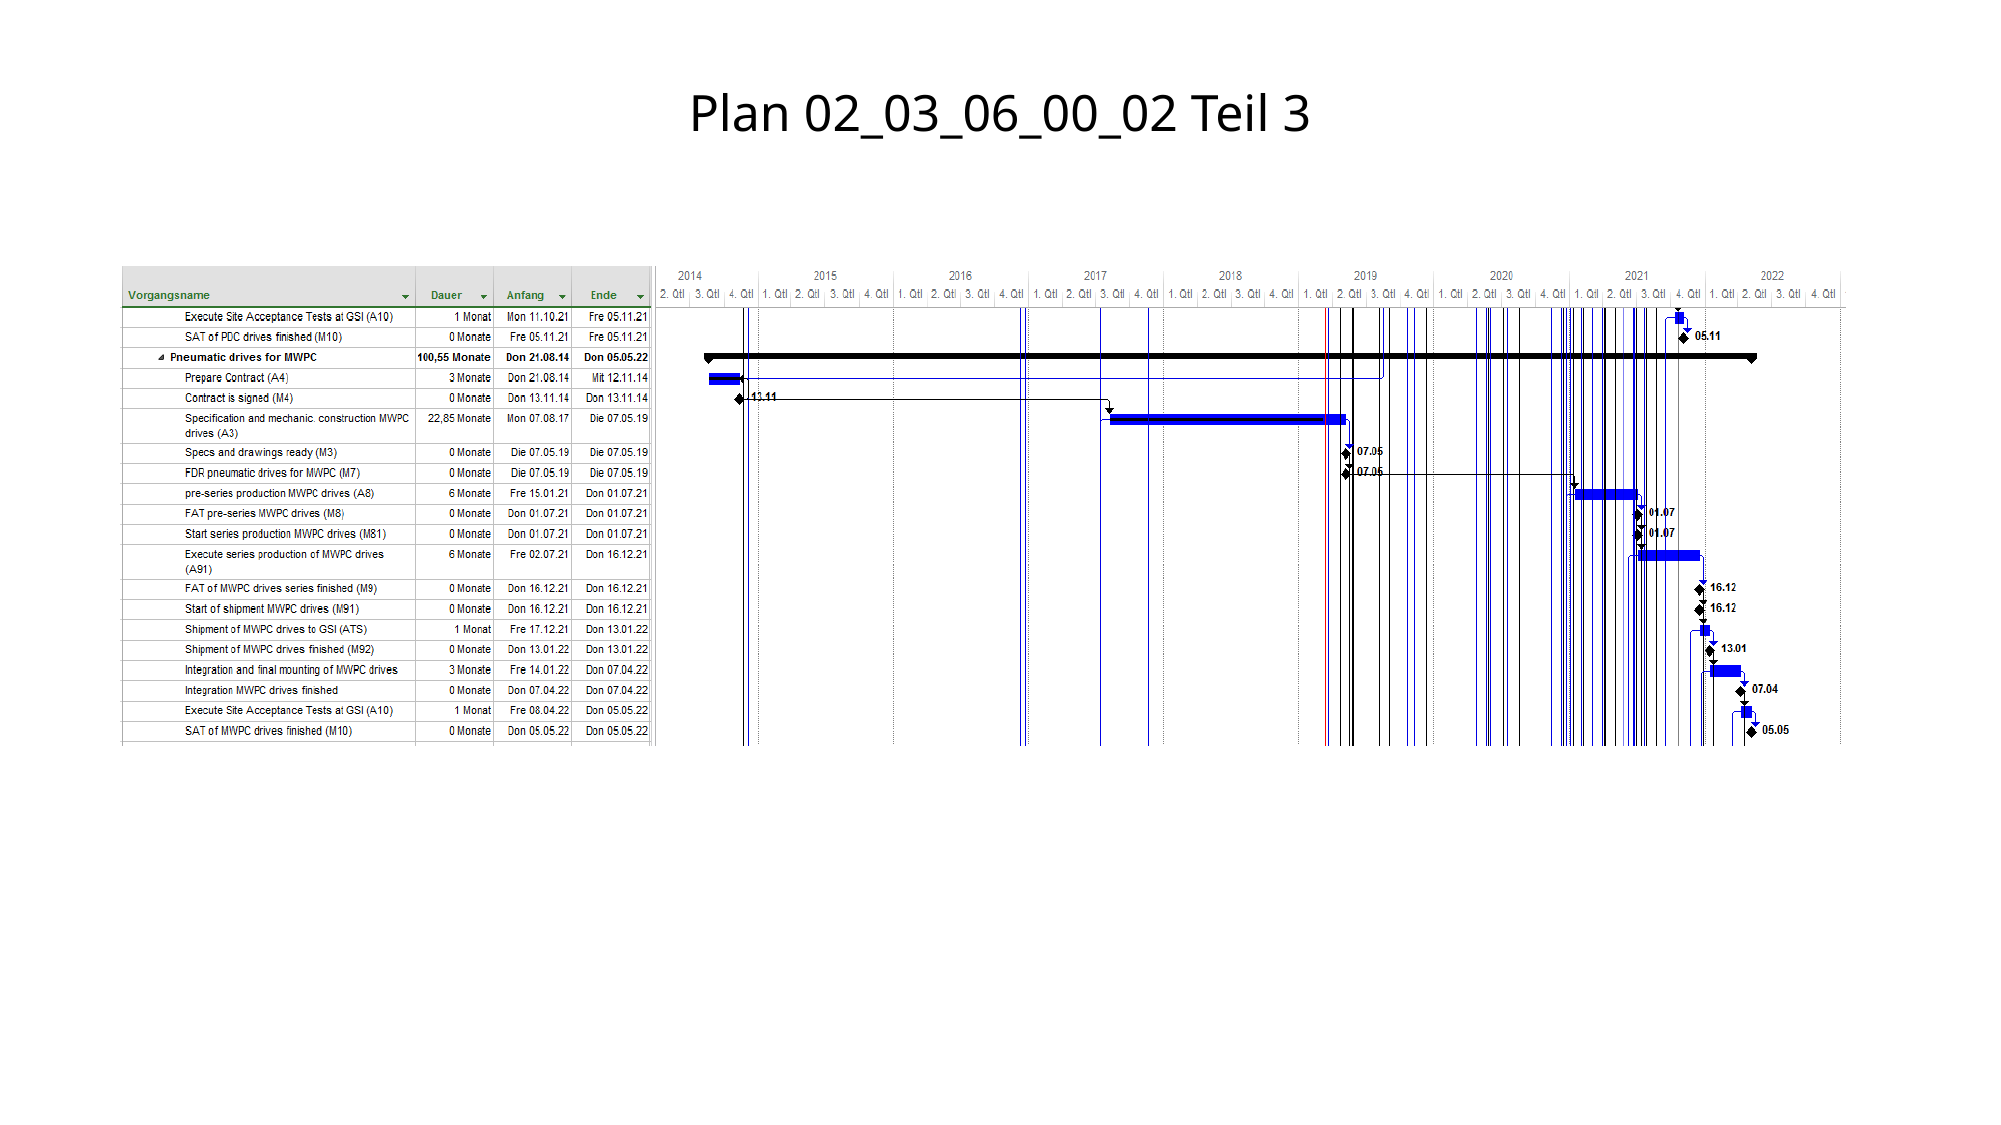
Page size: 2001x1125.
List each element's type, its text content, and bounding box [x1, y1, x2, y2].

title Plan 02_03_06_00_02 Teil 3 [137, 59, 1863, 170]
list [120, 260, 1846, 746]
